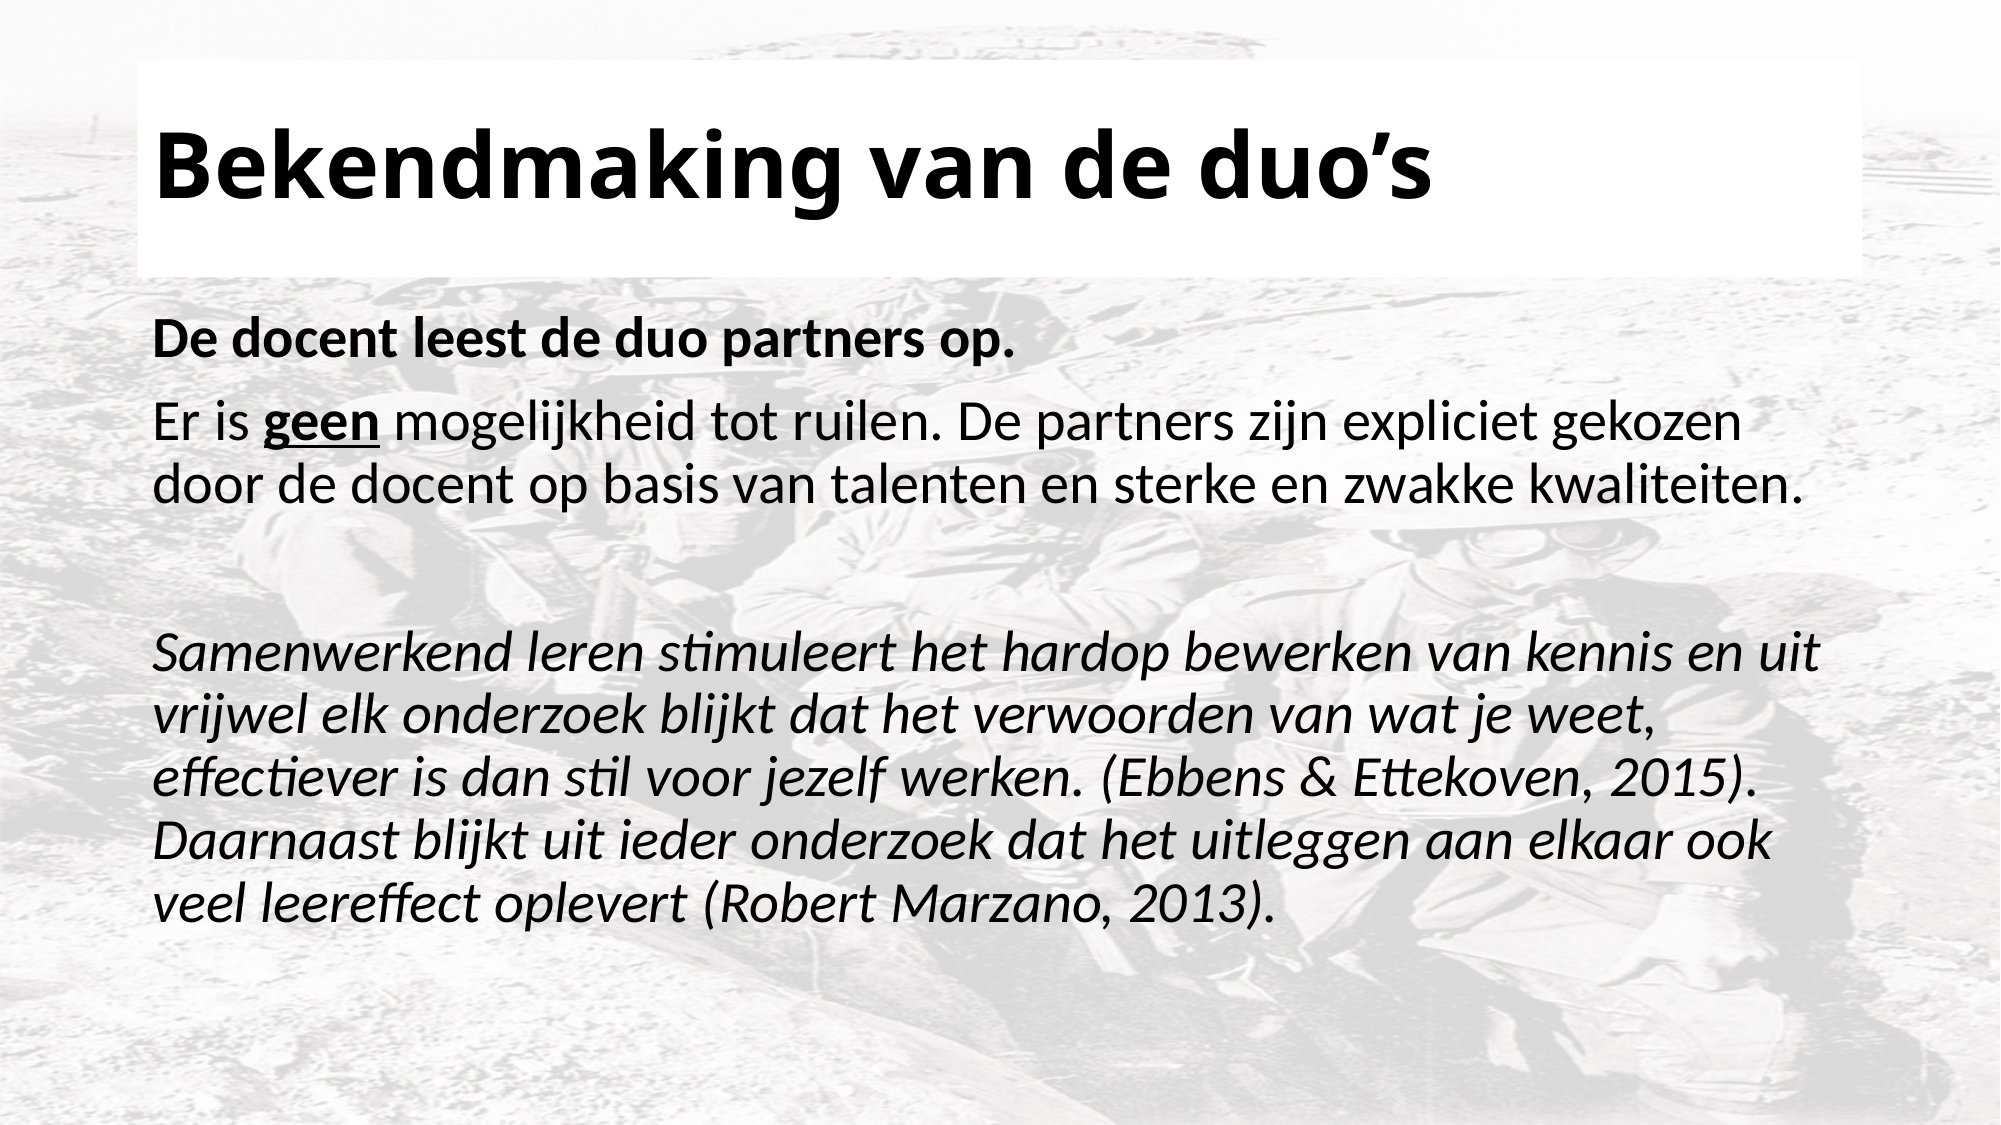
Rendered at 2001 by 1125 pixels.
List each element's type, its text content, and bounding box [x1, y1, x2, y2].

list De docent leest de duo partners op. Er is geen mogelijkheid tot ruilen. De partners zijn expliciet gekozen door de docent op basis van talenten en sterke en zwakke kwaliteiten. Samenwerkend leren stimuleert het hardop bewerken van kennis en uit vrijwel elk onderzoek blijkt dat het verwoorden van wat je weet, effectiever is dan stil voor jezelf werken. (Ebbens & Ettekoven, 2015). Daarnaast blijkt uit ieder onderzoek dat het uitleggen aan elkaar ook veel leereffect oplevert (Robert Marzano, 2013). [137, 299, 1863, 1014]
title Bekendmaking van de duo’s [137, 59, 1863, 278]
